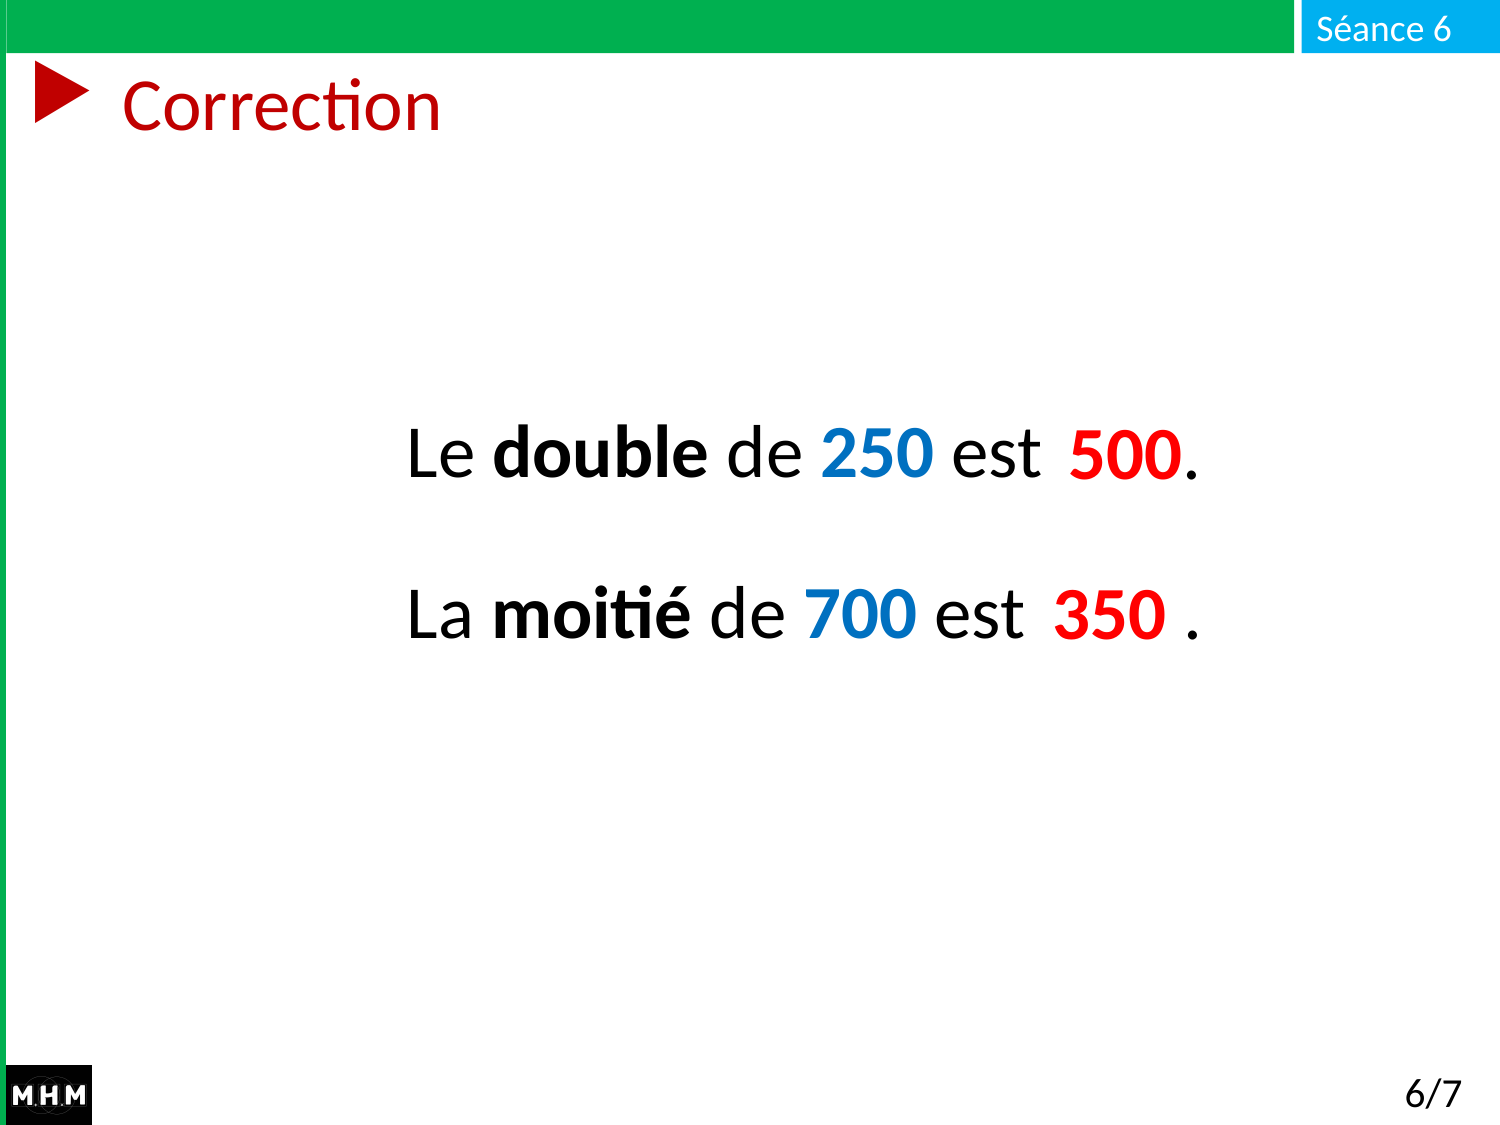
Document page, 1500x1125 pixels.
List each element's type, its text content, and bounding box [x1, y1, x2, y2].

text_box 350 . [1023, 562, 1232, 669]
title Correction [13, 58, 1397, 154]
text_box 6/7 [1389, 1064, 1500, 1125]
picture [6, 1065, 92, 1125]
text_box 500. [1049, 402, 1220, 508]
text_box Le double de 250 est … La moitié de 700 est … [391, 387, 1128, 680]
